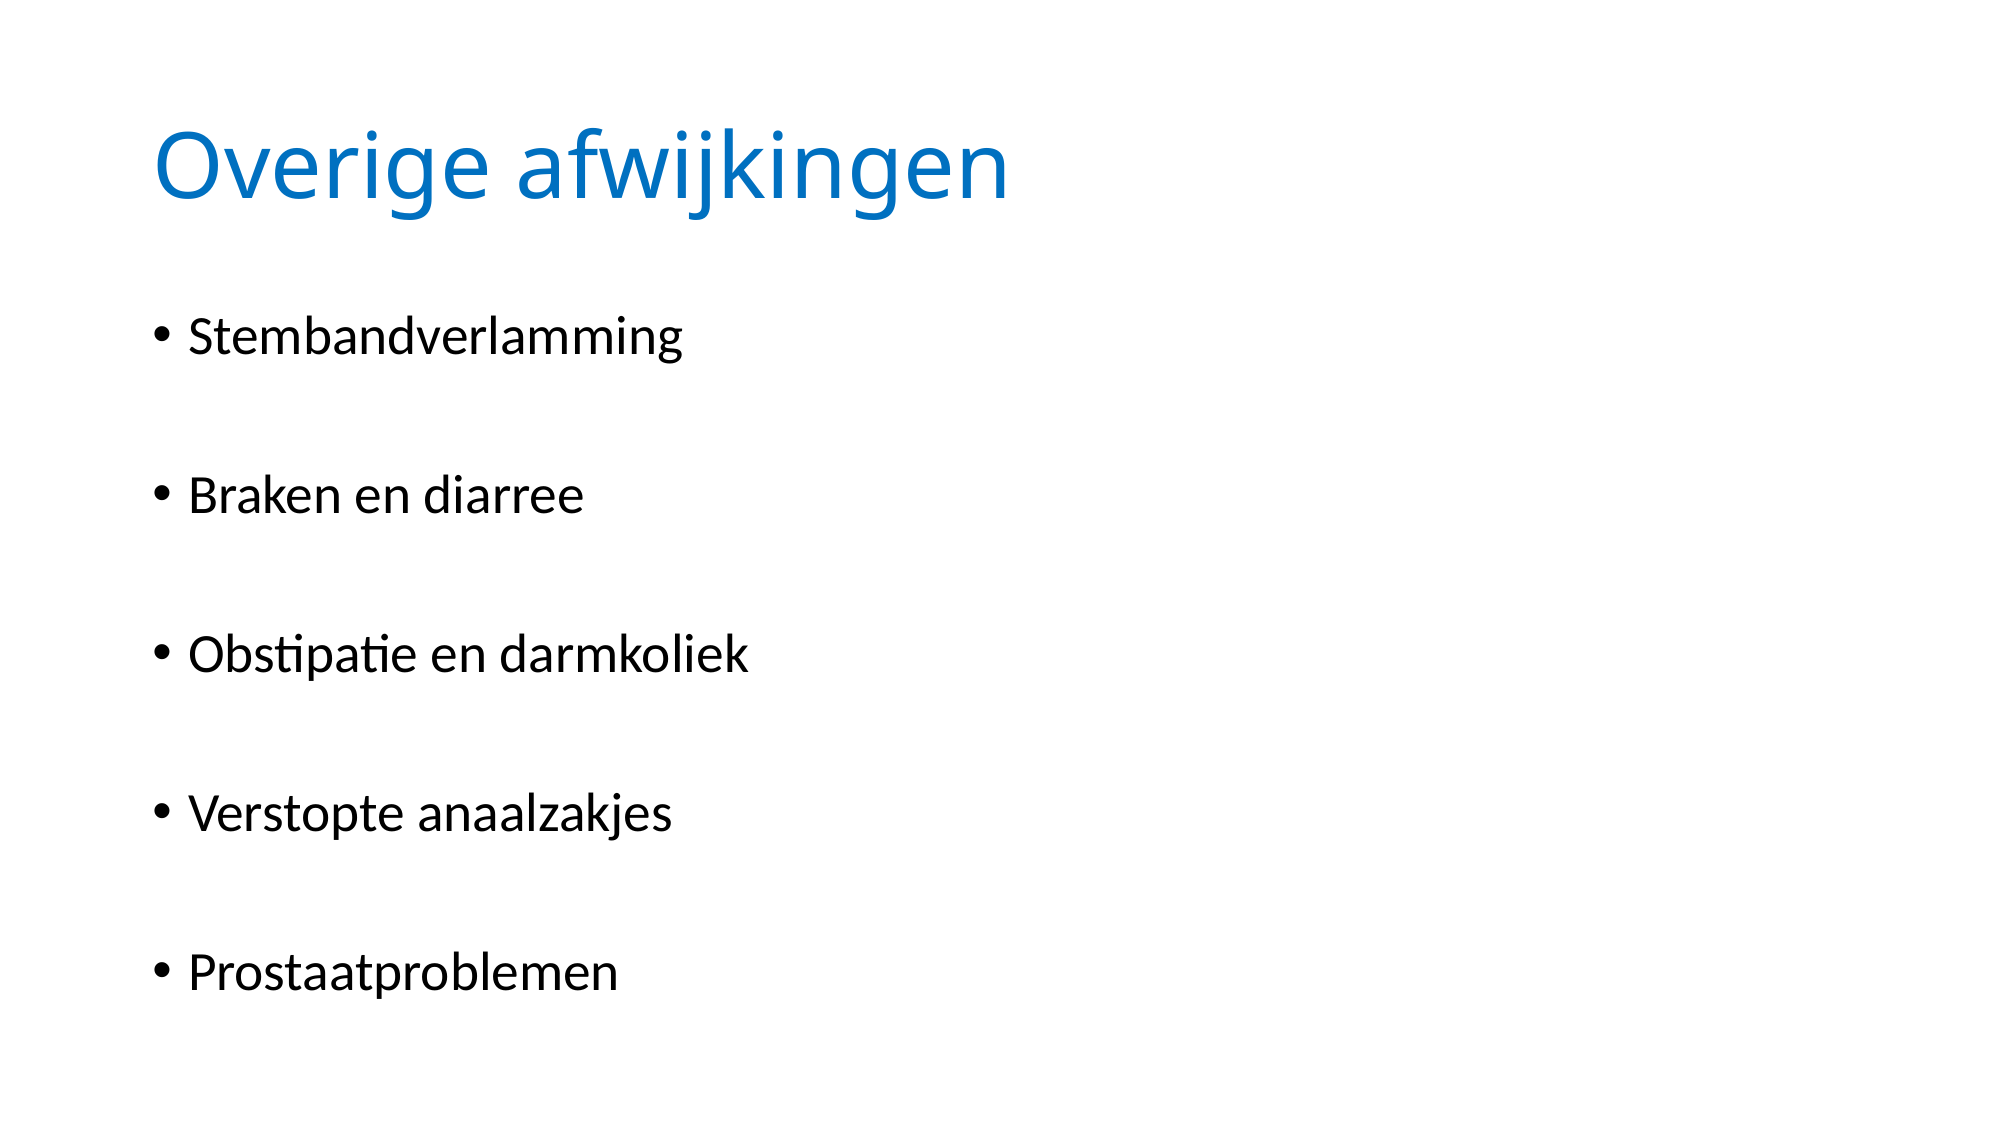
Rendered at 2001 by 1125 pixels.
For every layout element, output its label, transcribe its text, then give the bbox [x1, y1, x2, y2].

title Overige afwijkingen [137, 59, 1863, 278]
list Stembandverlamming Braken en diarree Obstipatie en darmkoliek Verstopte anaalzakjes Prostaatproblemen [137, 299, 1863, 1014]
